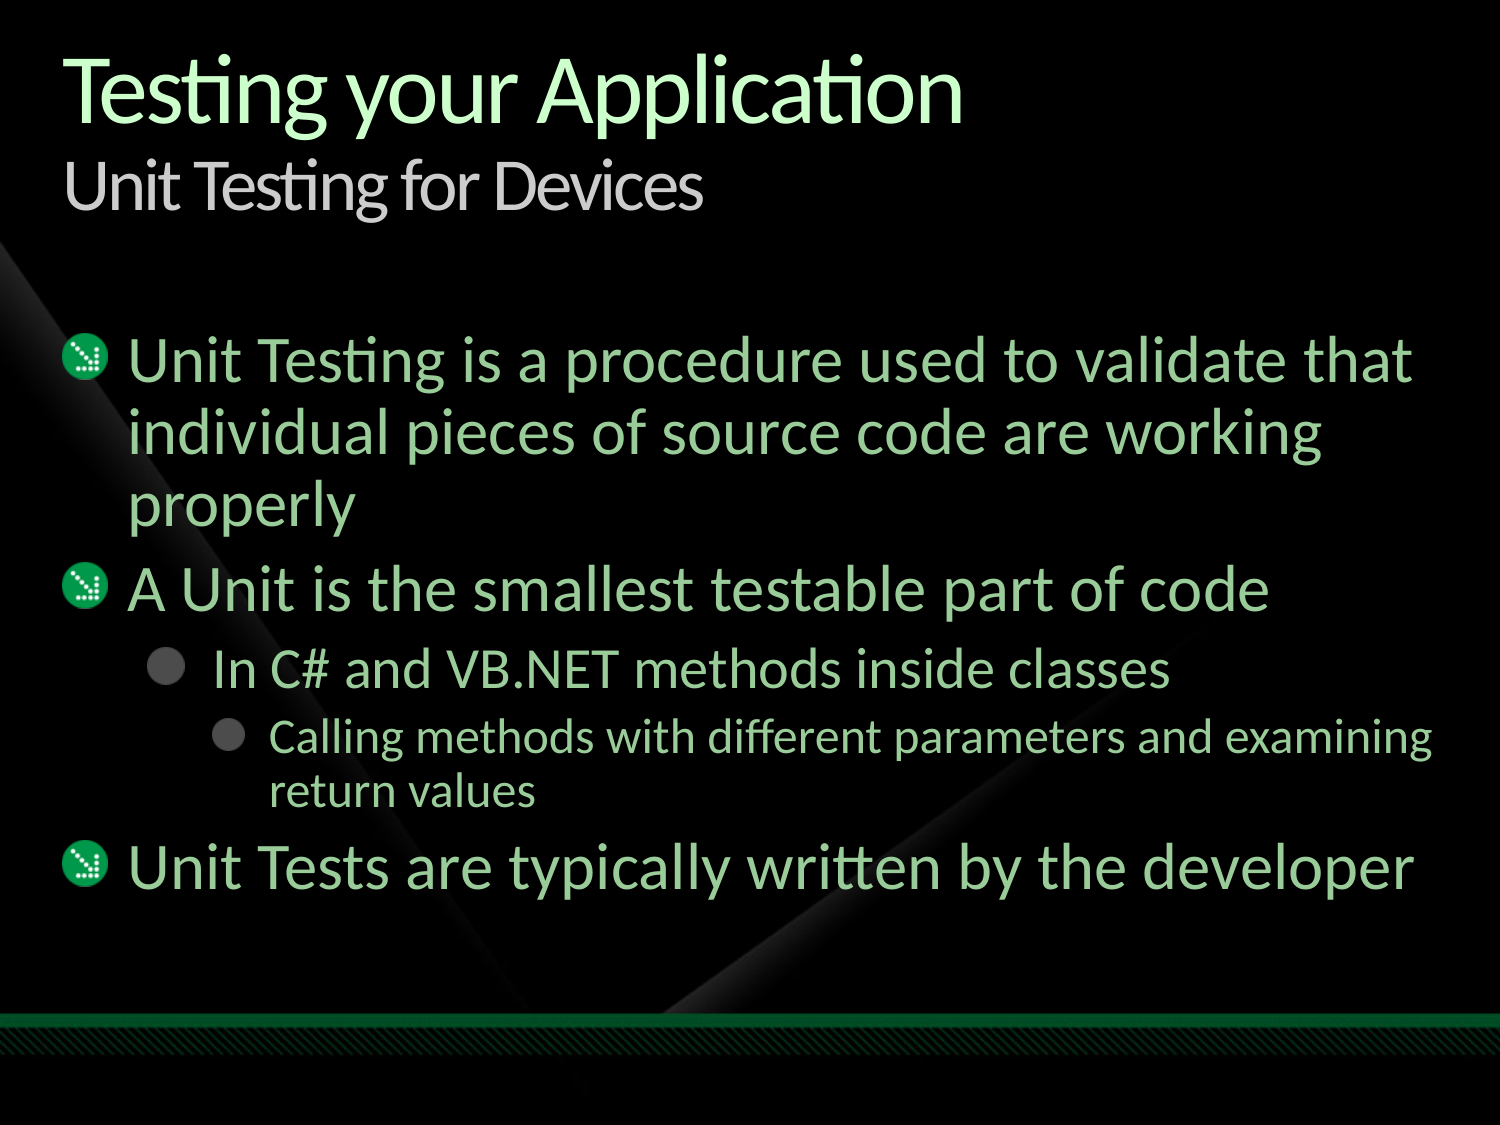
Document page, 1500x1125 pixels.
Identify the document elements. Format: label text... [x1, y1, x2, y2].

list Unit Testing is a procedure used to validate that individual pieces of source code are working properly A Unit is the smallest testable part of code In C# and VB.NET methods inside classes Calling methods with different parameters and examining return values Unit Tests are typically written by the developer [62, 231, 1438, 980]
picture [0, 0, 1500, 1125]
title Testing your Application Unit Testing for Devices [62, 37, 1438, 229]
